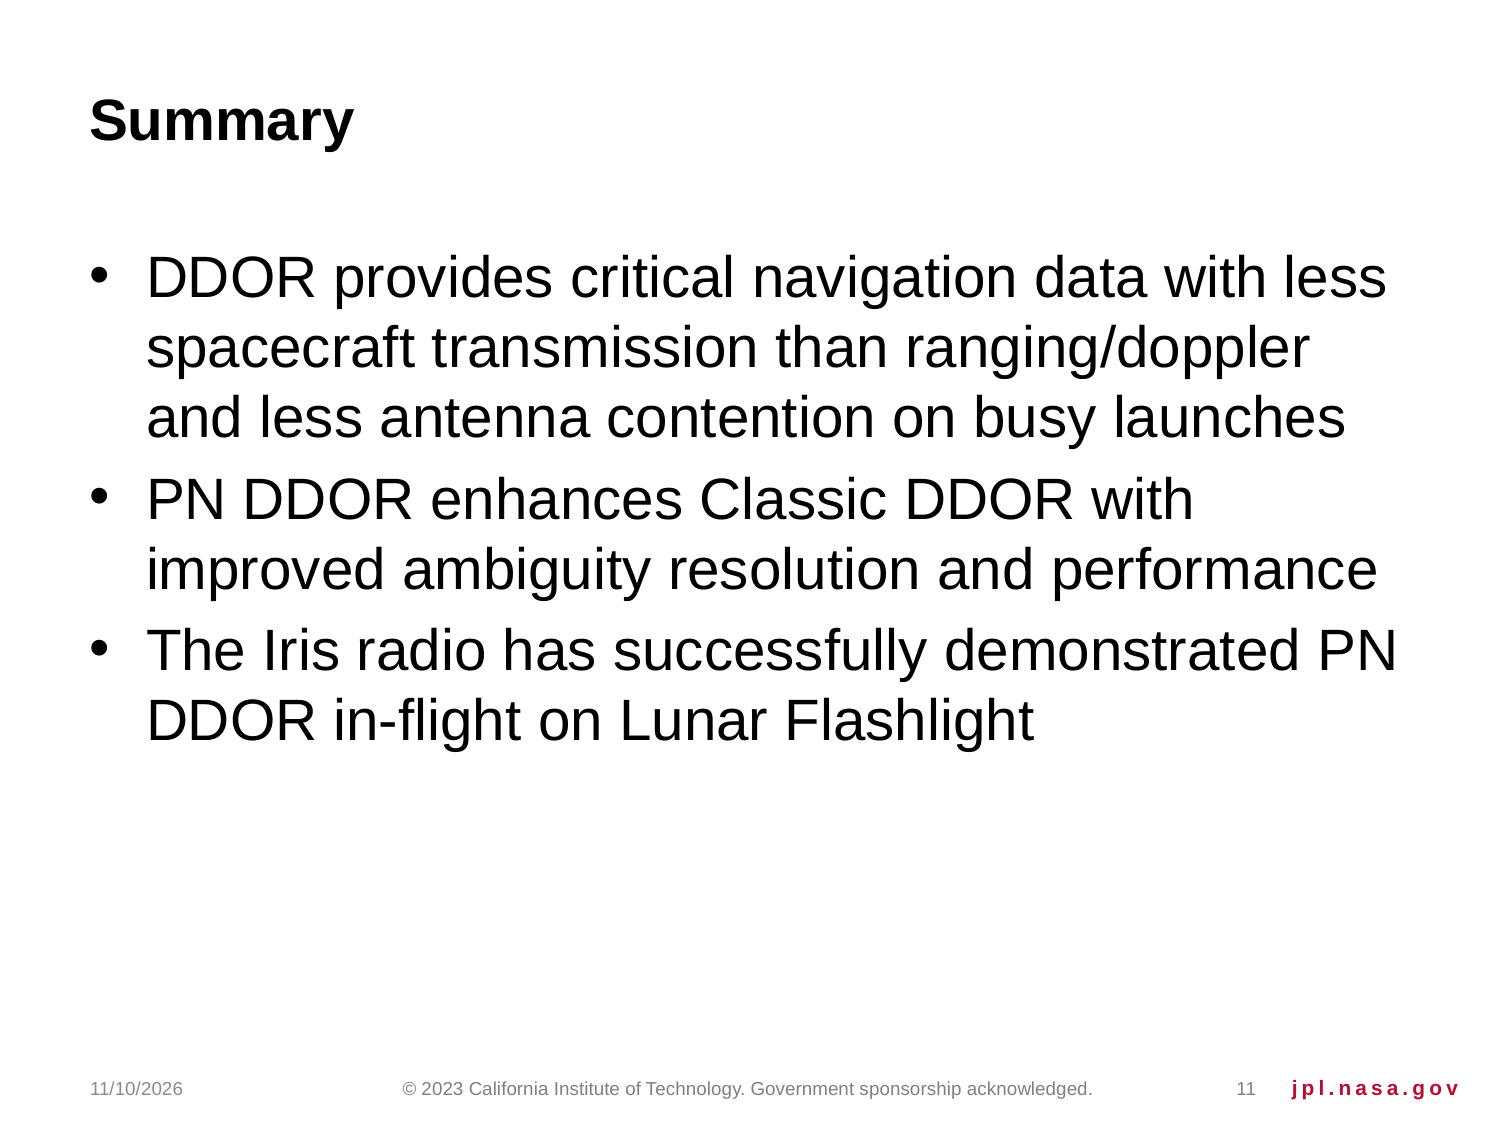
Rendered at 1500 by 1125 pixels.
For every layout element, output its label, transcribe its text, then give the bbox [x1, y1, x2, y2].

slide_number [75, 1057, 330, 1118]
slide_number 11 [1172, 1057, 1271, 1118]
footer © 2023 California Institute of Technology. Government sponsorship acknowledged. [349, 1057, 1151, 1118]
list DDOR provides critical navigation data with less spacecraft transmission than ranging/doppler and less antenna contention on busy launches PN DDOR enhances Classic DDOR with improved ambiguity resolution and performance The Iris radio has successfully demonstrated PN DDOR in-flight on Lunar Flashlight [75, 231, 1429, 1033]
title Summary [74, 74, 1425, 146]
